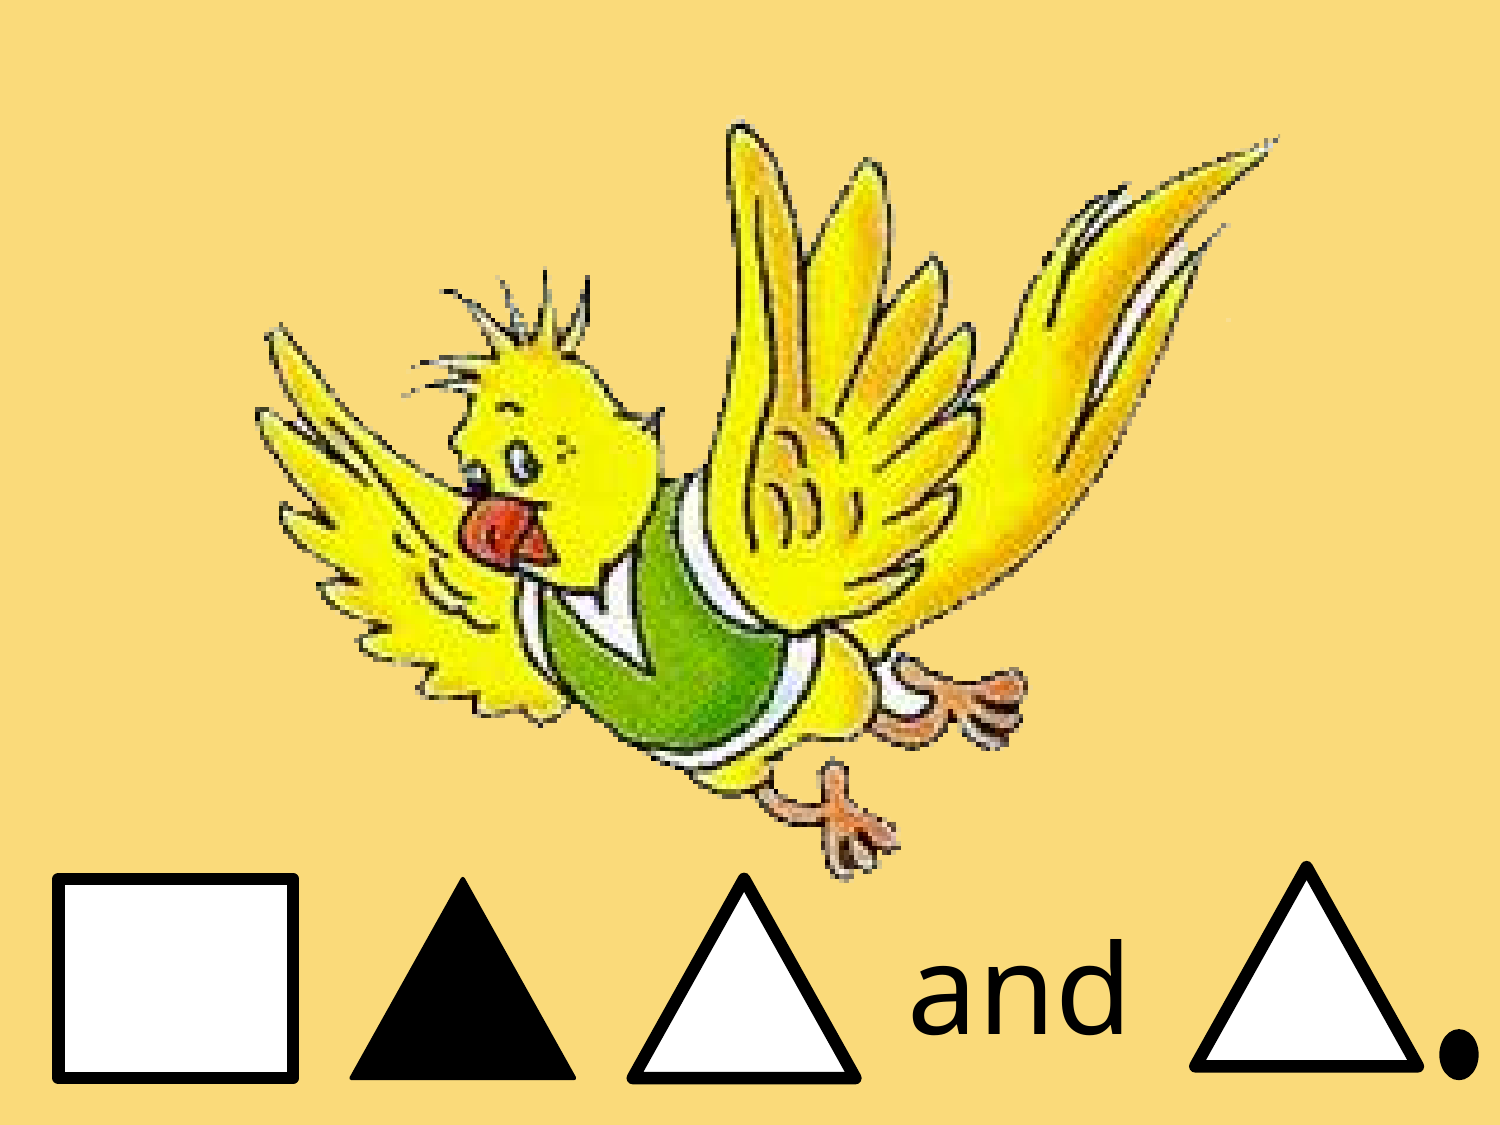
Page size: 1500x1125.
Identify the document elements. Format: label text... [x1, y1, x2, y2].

text_box [630, 957, 858, 1081]
text_box and [893, 957, 1148, 1068]
picture [222, 58, 1281, 950]
text_box [1439, 1029, 1479, 1081]
text_box [1193, 865, 1420, 1069]
text_box [56, 877, 295, 1080]
text_box [349, 957, 576, 1081]
